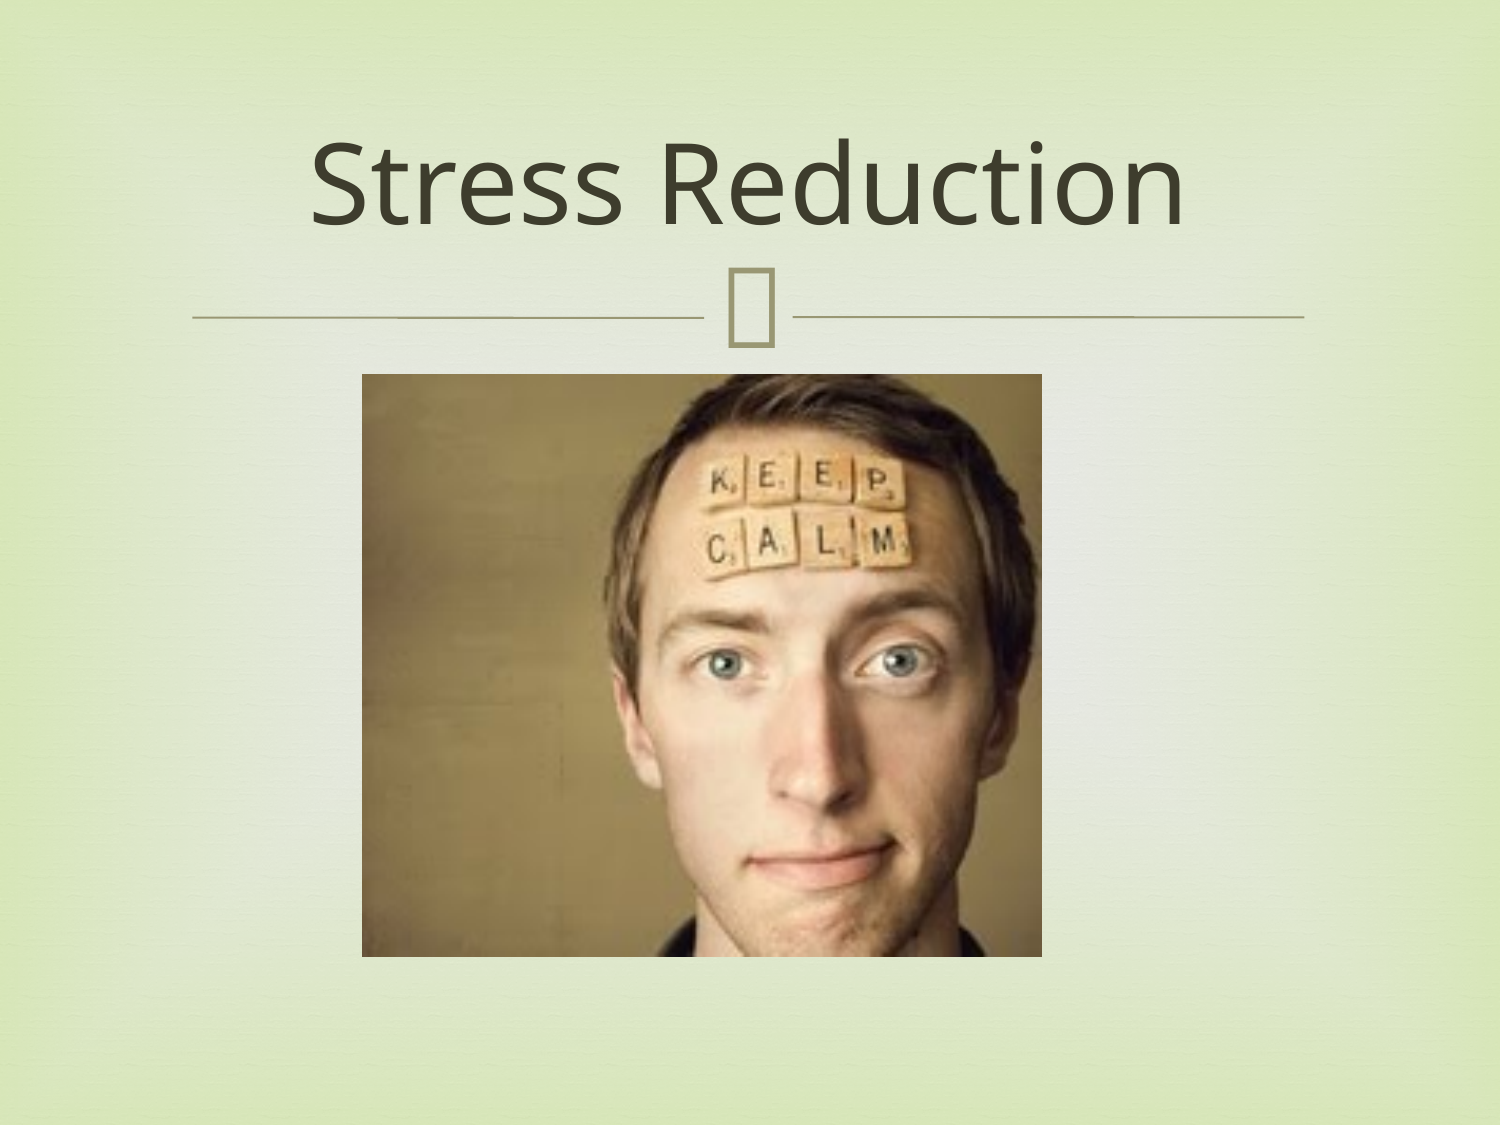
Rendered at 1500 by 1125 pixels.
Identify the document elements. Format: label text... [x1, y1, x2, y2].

picture [361, 374, 1043, 957]
title Stress Reduction [112, 93, 1386, 267]
list [114, 368, 1386, 1005]
